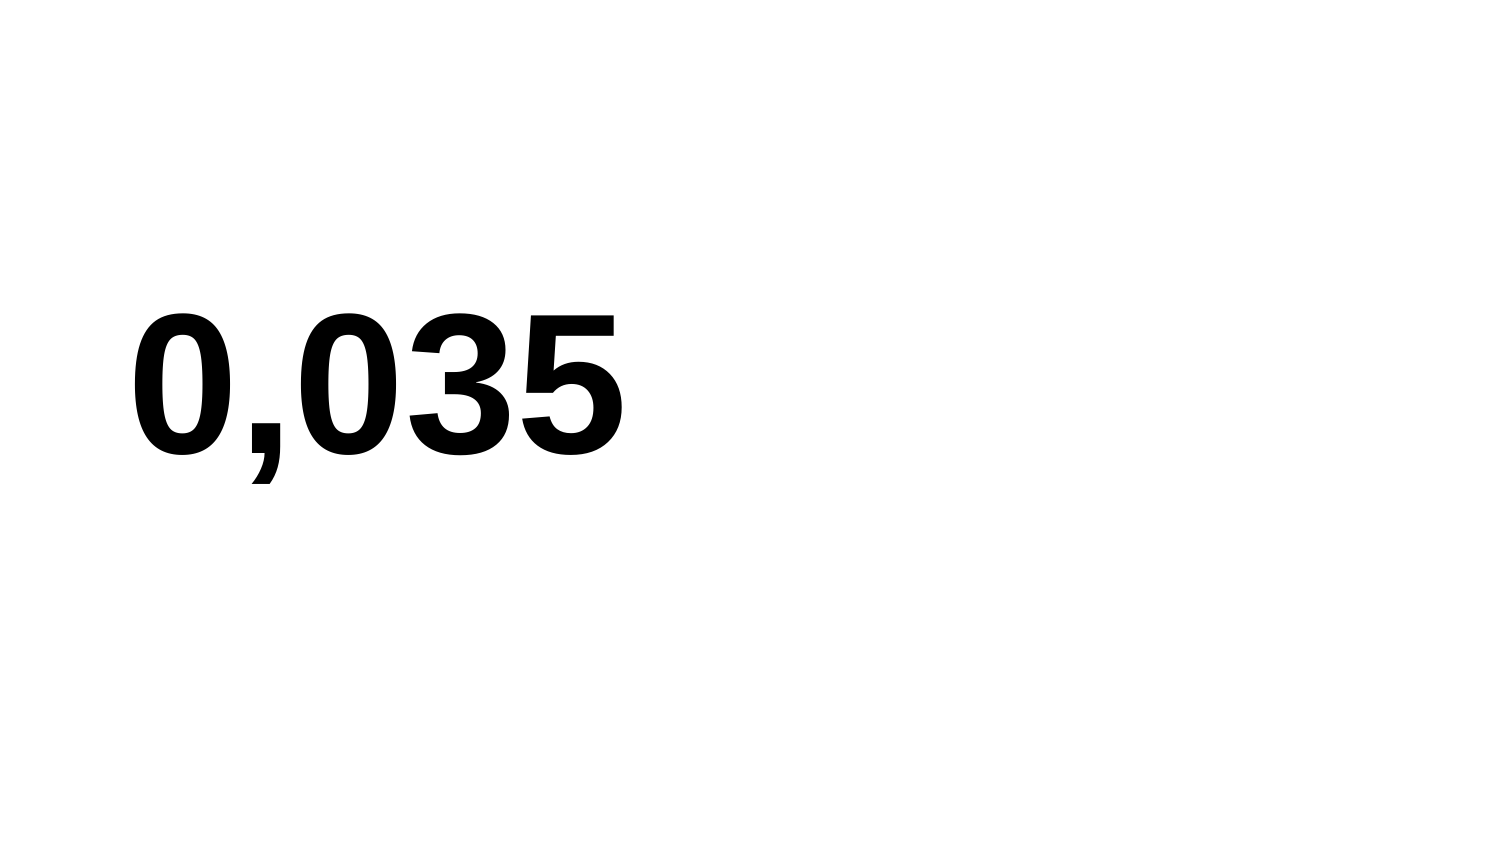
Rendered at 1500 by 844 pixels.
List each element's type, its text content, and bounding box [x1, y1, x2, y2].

text_box 0,035 [112, 235, 1388, 509]
